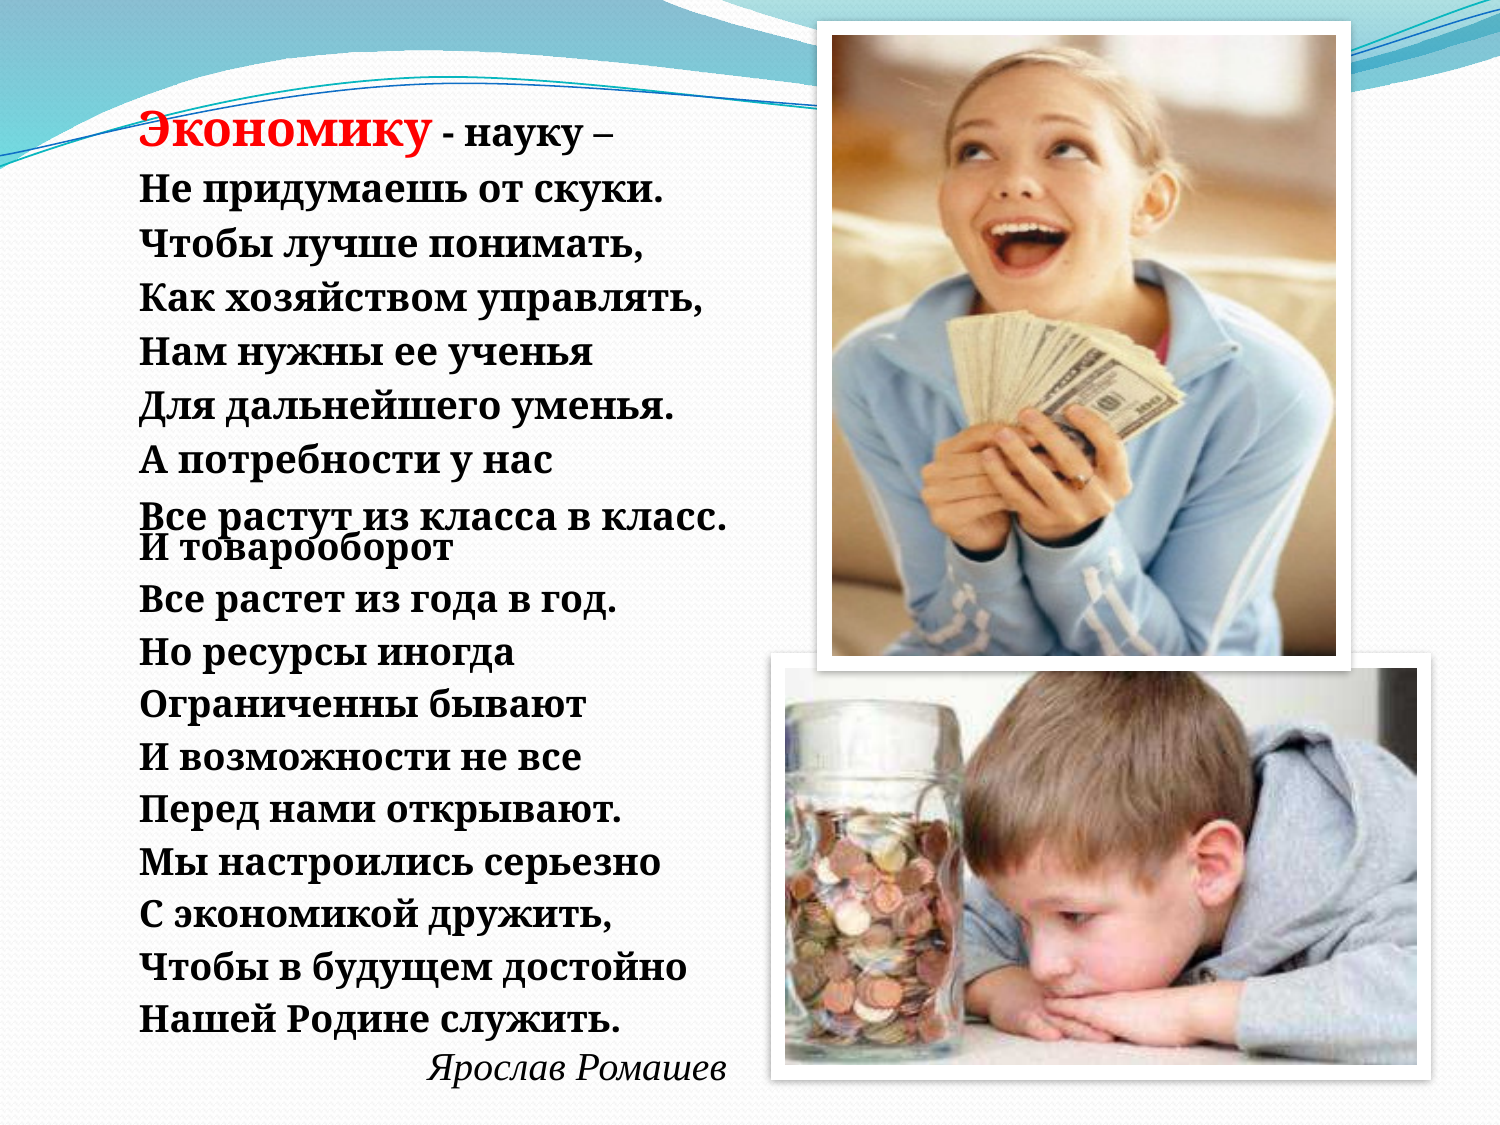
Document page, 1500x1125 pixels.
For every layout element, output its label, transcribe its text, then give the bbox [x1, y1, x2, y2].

picture [831, 34, 1337, 657]
list И товарооборот Все растет из года в год. Но ресурсы иногда Ограниченны бывают И возможности не все Перед нами открывают. Мы настроились серьезно С экономикой дружить, Чтобы в будущем достойно Нашей Родине служить. Ярослав Ромашев [123, 515, 743, 1099]
list Экономику - науку – Не придумаешь от скуки. Чтобы лучше понимать, Как хозяйством управлять, Нам нужны ее ученья Для дальнейшего уменья. А потребности у нас Все растут из класса в класс. [123, 89, 786, 599]
picture [784, 667, 1418, 1066]
